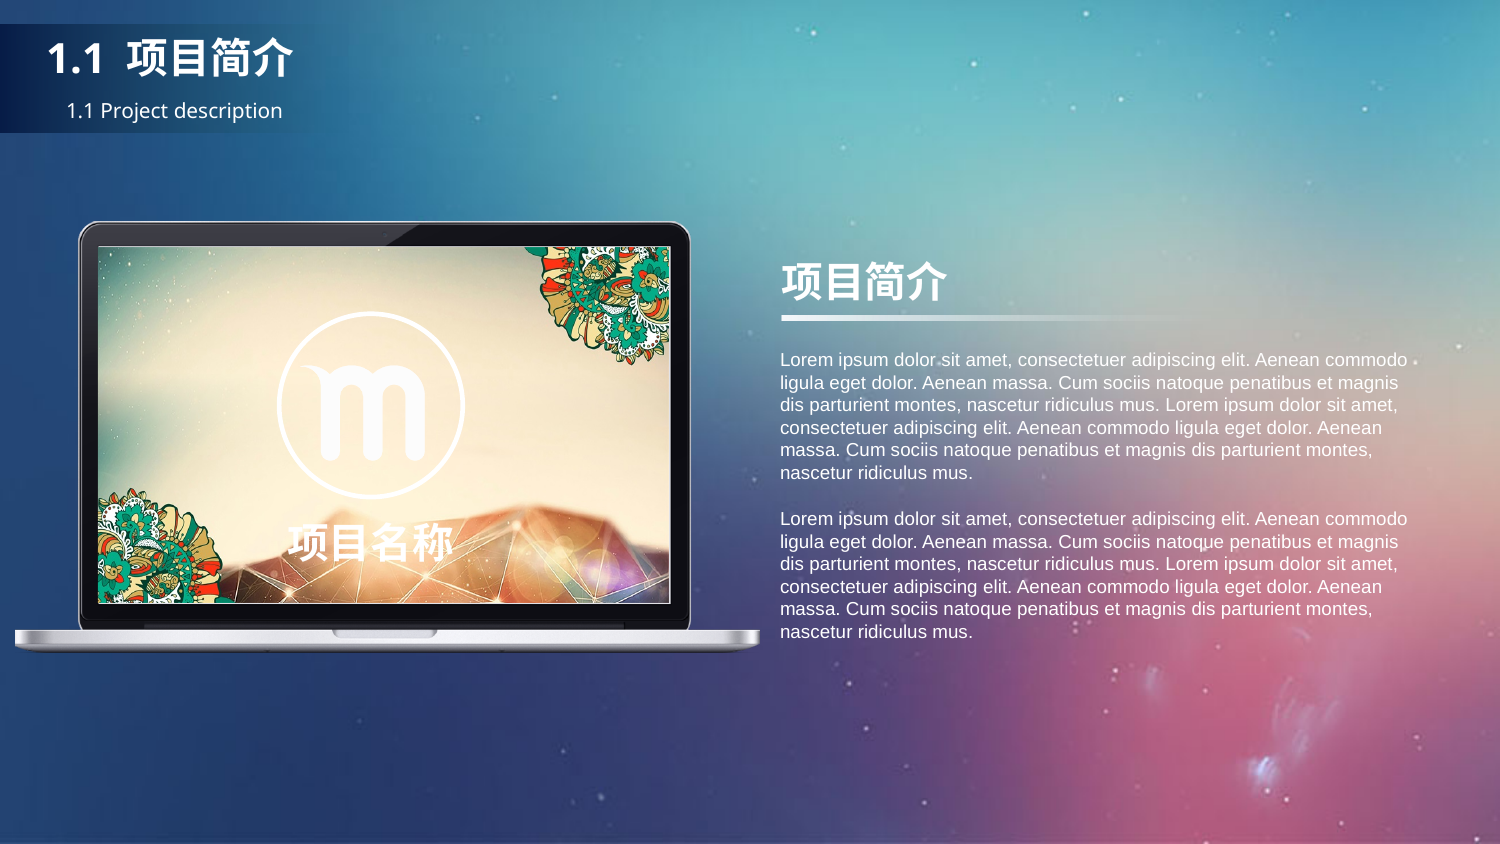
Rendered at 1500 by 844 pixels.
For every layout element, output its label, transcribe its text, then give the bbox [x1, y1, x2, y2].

text_box Lorem ipsum dolor sit amet, consectetuer adipiscing elit. Aenean commodo ligula eget dolor. Aenean massa. Cum sociis natoque penatibus et magnis dis parturient montes, nascetur ridiculus mus. Lorem ipsum dolor sit amet, consectetuer adipiscing elit. Aenean commodo ligula eget dolor. Aenean massa. Cum sociis natoque penatibus et magnis dis parturient montes, nascetur ridiculus mus. [770, 340, 1439, 491]
text_box 1.1 Project description [51, 90, 298, 131]
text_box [278, 313, 463, 498]
text_box [0, 24, 349, 133]
picture [0, 0, 1500, 844]
text_box Lorem ipsum dolor sit amet, consectetuer adipiscing elit. Aenean commodo ligula eget dolor. Aenean massa. Cum sociis natoque penatibus et magnis dis parturient montes, nascetur ridiculus mus. Lorem ipsum dolor sit amet, consectetuer adipiscing elit. Aenean commodo ligula eget dolor. Aenean massa. Cum sociis natoque penatibus et magnis dis parturient montes, nascetur ridiculus mus. [770, 499, 1439, 650]
text_box 1.1 项目简介 [31, 24, 309, 90]
text_box 项目简介 [770, 247, 964, 313]
